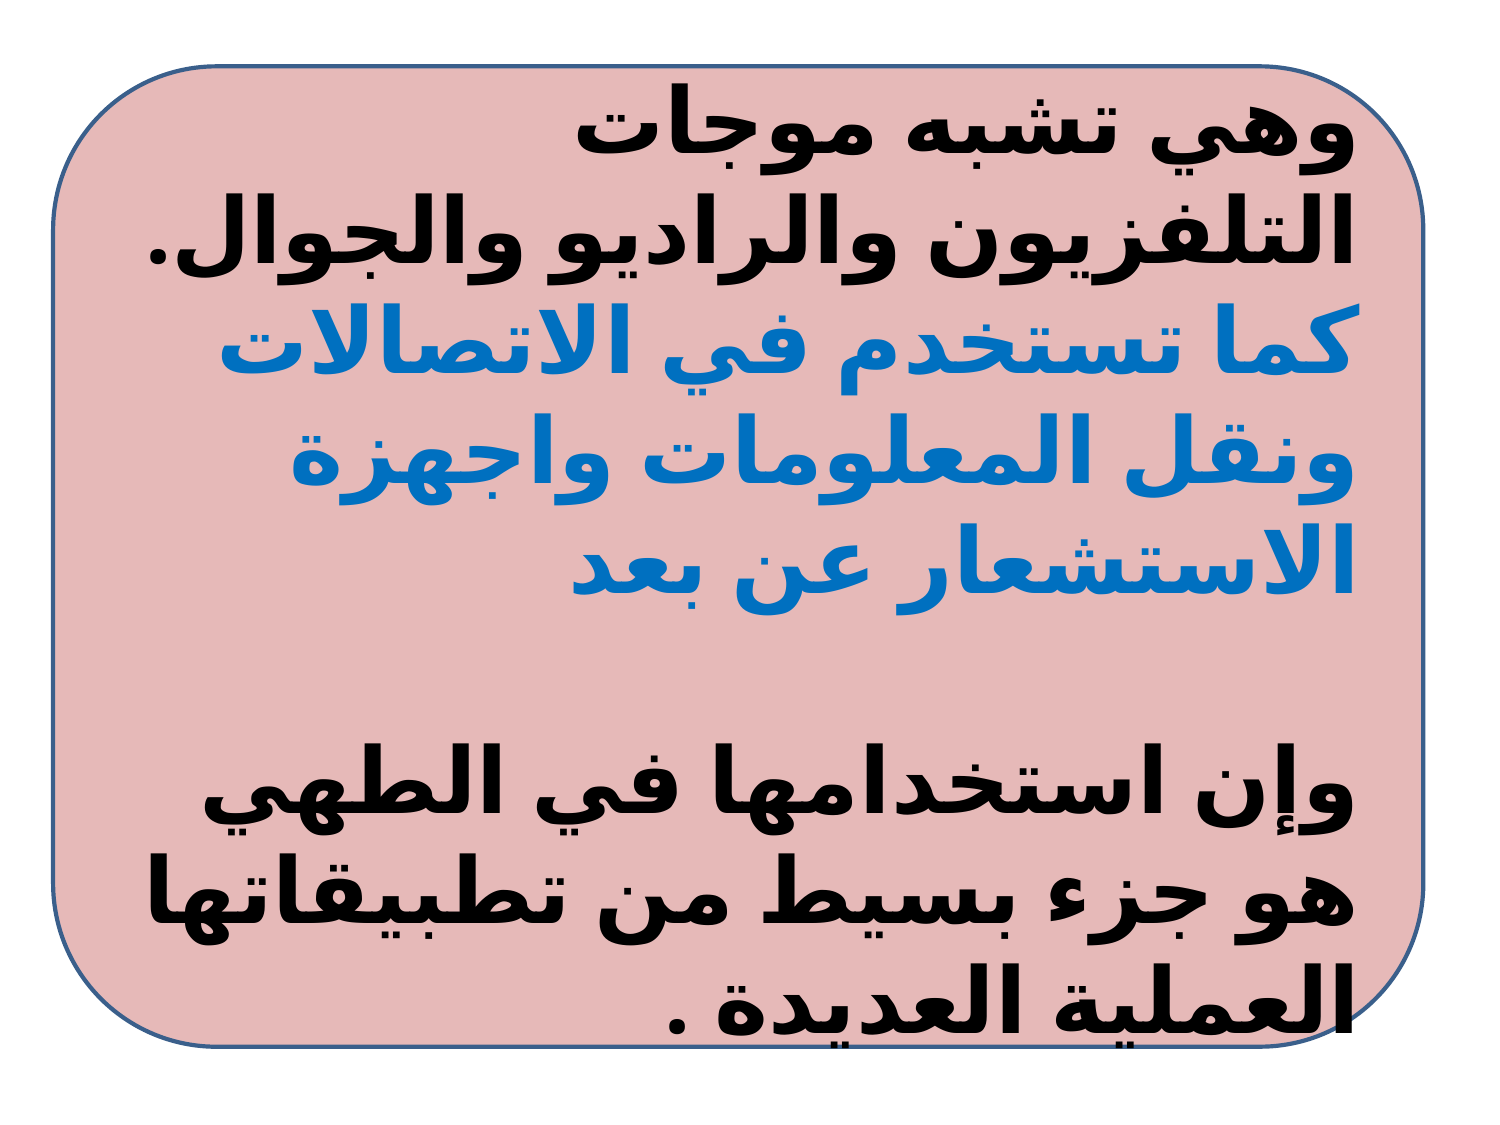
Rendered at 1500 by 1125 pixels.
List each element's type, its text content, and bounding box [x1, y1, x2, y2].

text_box وهي تشبه موجات التلفزيون والراديو والجوال. كما تستخدم في الاتصالات ونقل المعلومات واجهزة الاستشعار عن بعد وإن استخدامها في الطهي هو جزء بسيط من تطبيقاتها العملية العديدة . [50, 64, 1426, 1049]
